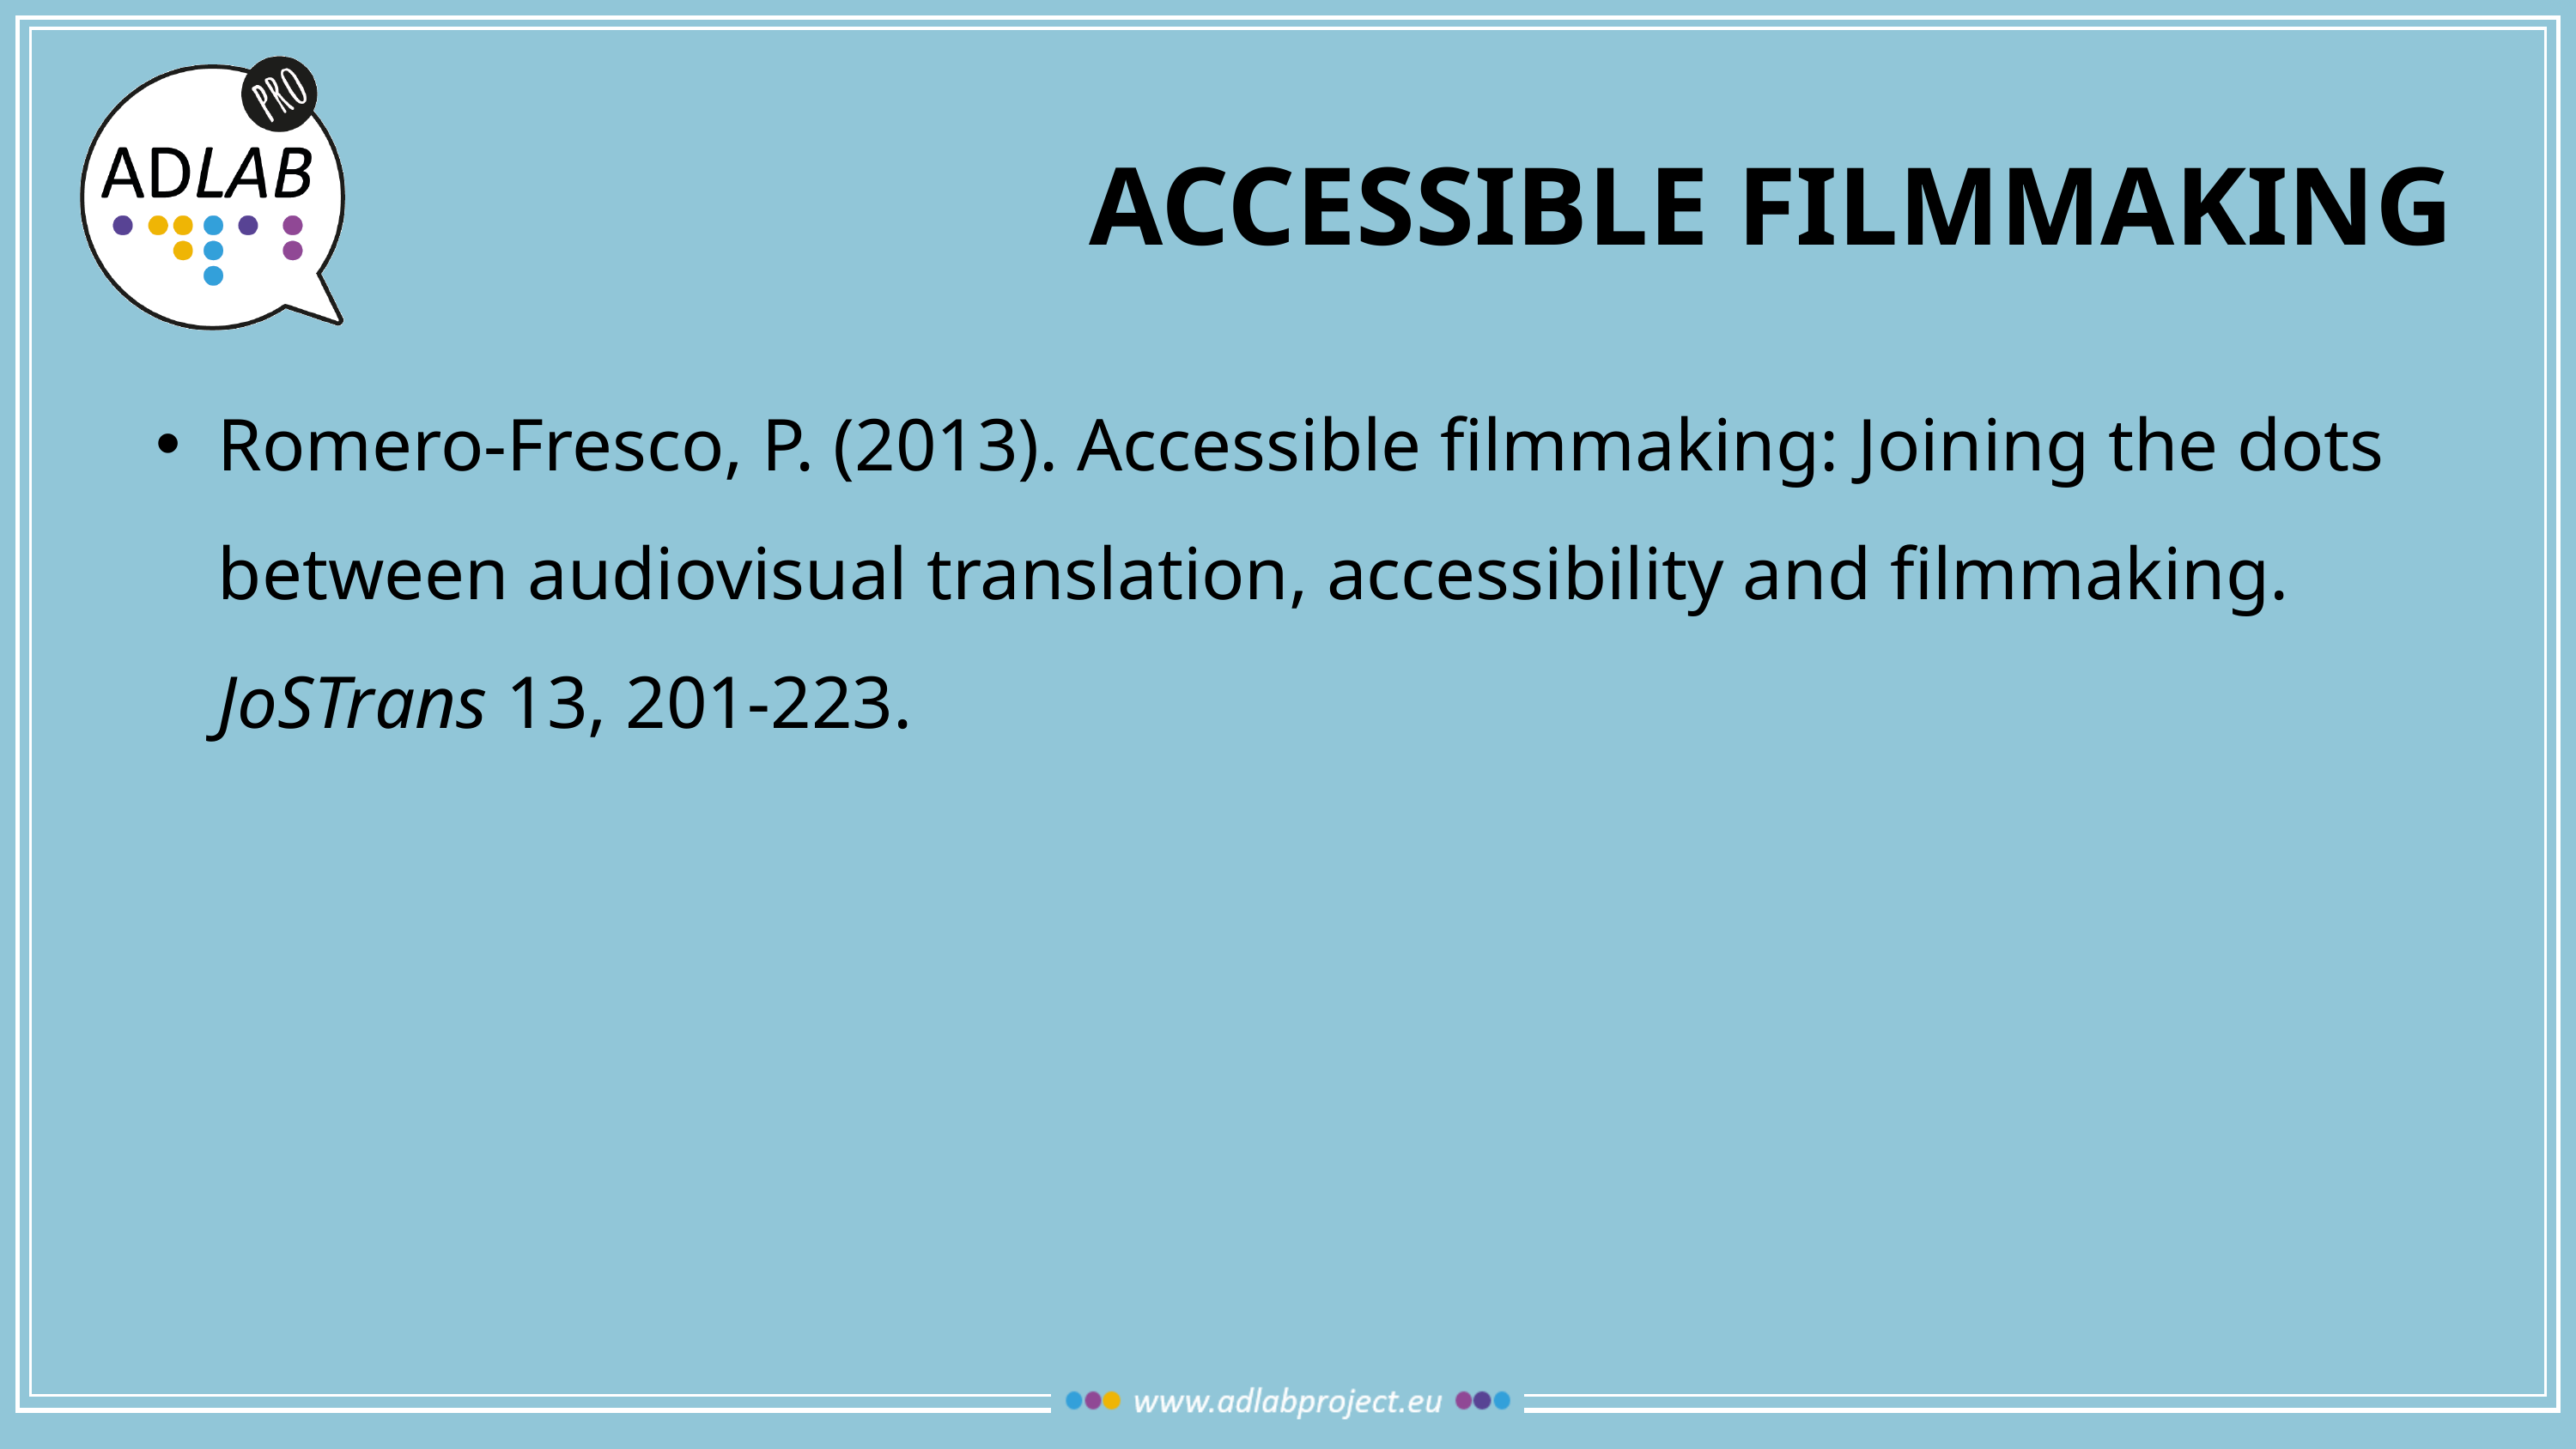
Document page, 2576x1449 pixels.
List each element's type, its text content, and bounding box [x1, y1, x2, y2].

picture [72, 49, 353, 330]
title Accessible filmmaking [384, 70, 2467, 350]
picture [1051, 1378, 1524, 1429]
list Romero-Fresco, P. (2013). Accessible filmmaking: Joining the dots between audiovisual translation, accessibility and filmmaking. JoSTrans 13, 201-223. [143, 350, 2467, 1056]
